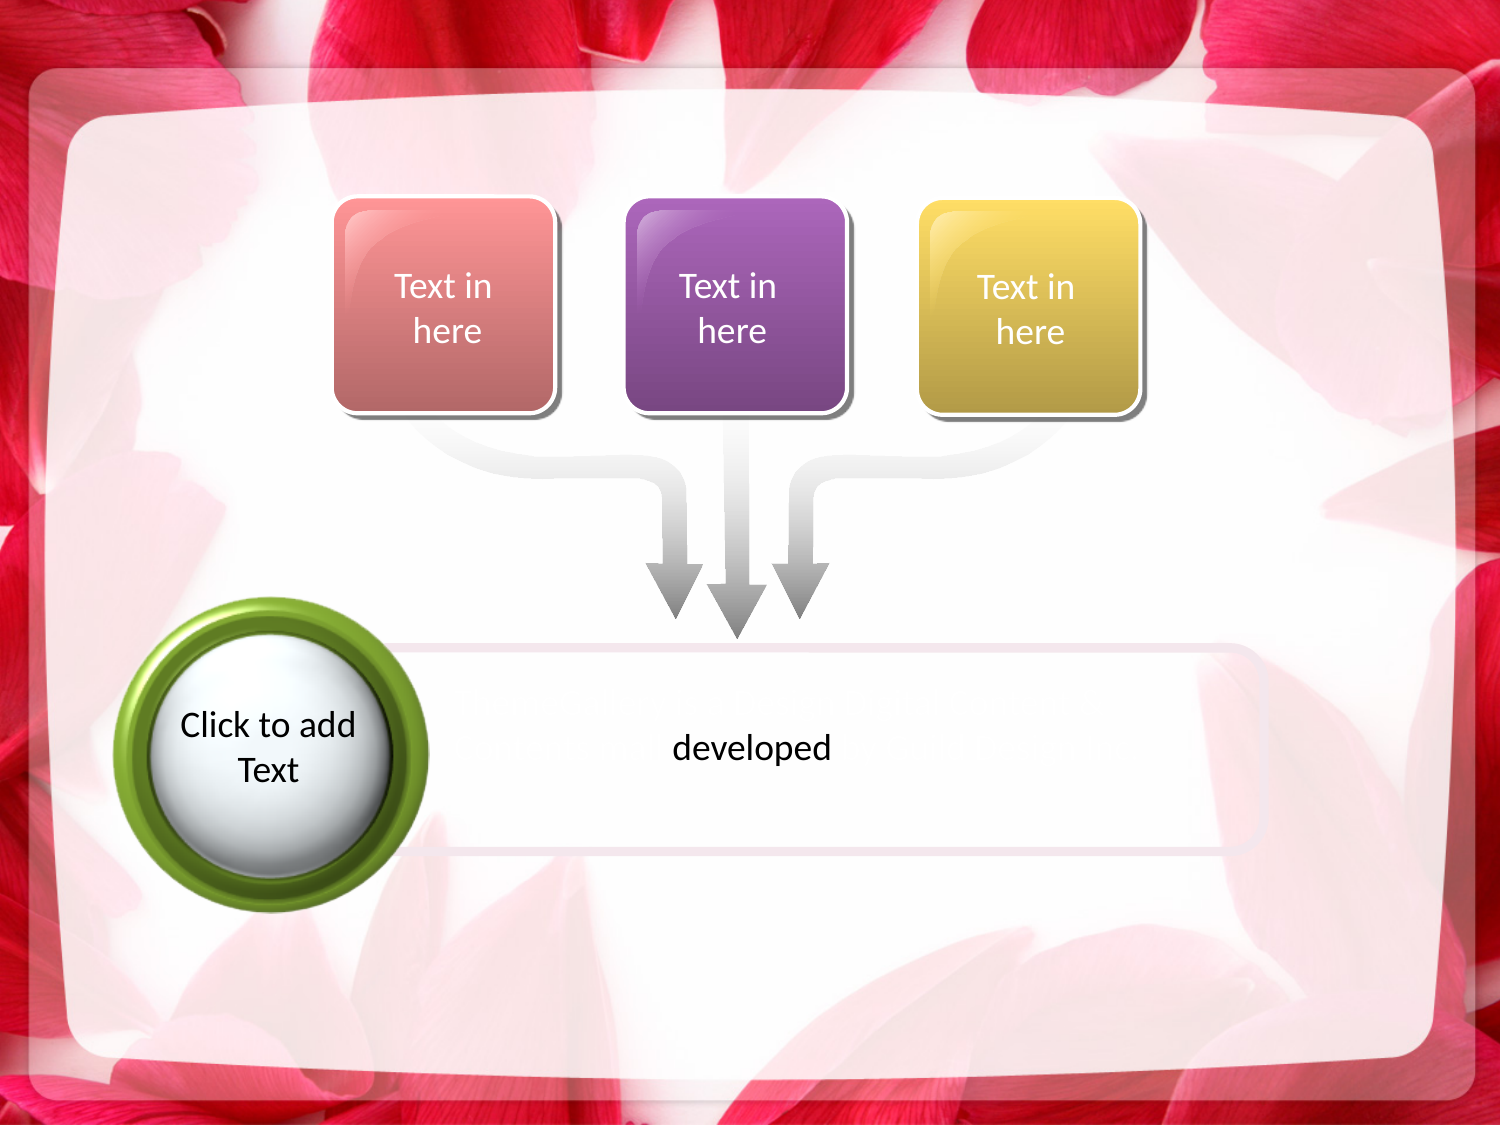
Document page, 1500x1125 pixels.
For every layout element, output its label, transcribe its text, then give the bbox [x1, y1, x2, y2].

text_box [623, 196, 848, 414]
text_box [706, 421, 767, 639]
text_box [916, 197, 1141, 416]
text_box [435, 647, 1265, 852]
text_box [408, 421, 703, 619]
text_box ThemeGallery is a Design Digital Content & Contents mall developed by Guild Design Inc. [439, 671, 1211, 776]
text_box [771, 423, 1064, 619]
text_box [331, 196, 556, 414]
picture [0, 0, 1500, 1125]
